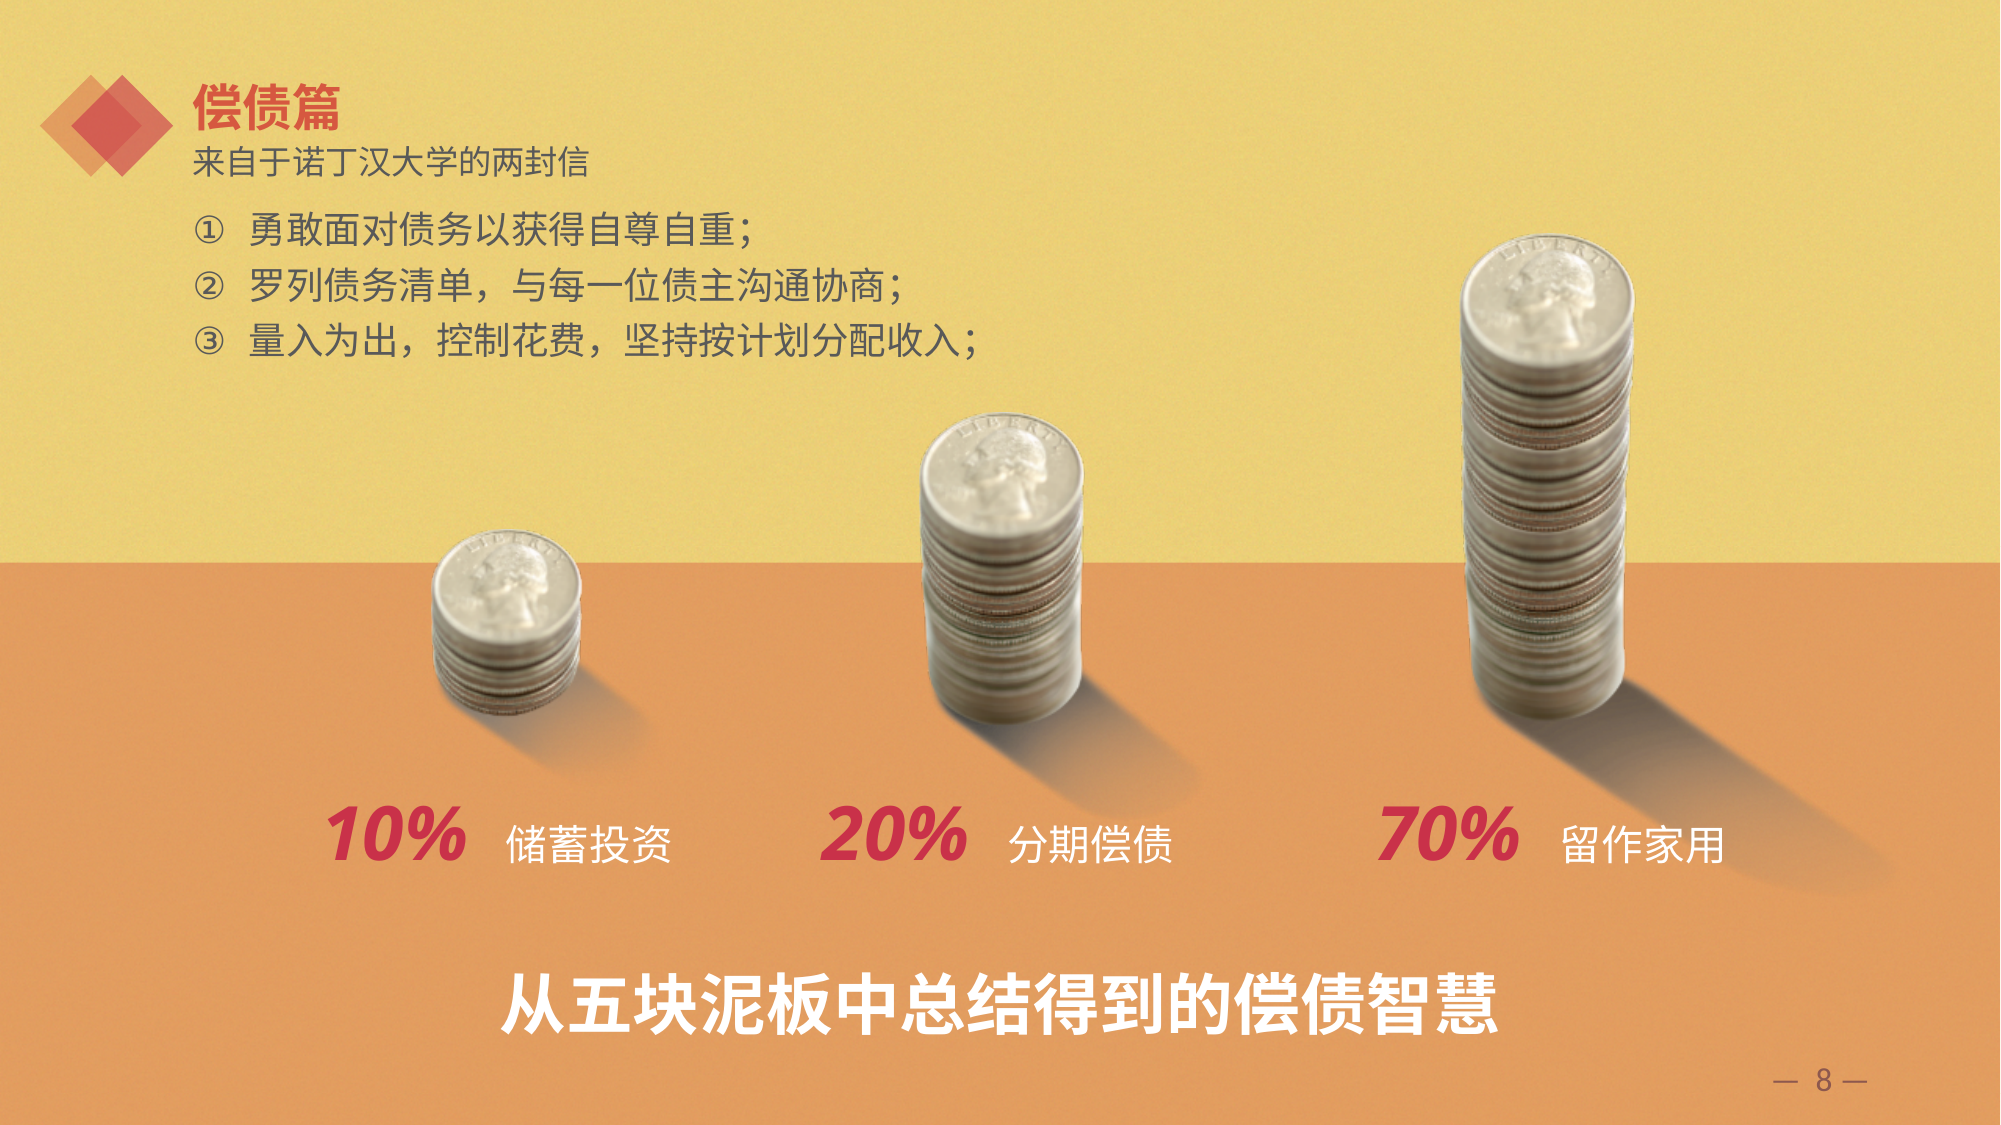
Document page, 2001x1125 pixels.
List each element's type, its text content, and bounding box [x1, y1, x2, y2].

text_box 70% 留作家用 [1344, 757, 1459, 883]
text_box 10% 储蓄投资 [290, 757, 704, 883]
text_box 20% 分期偿债 [791, 757, 1206, 883]
picture [0, 0, 2001, 1125]
text_box 勇敢面对债务以获得自尊自重； 罗列债务清单，与每一位债主沟通协商； 量入为出，控制花费，坚持按计划分配收入； [177, 188, 1521, 370]
text_box 偿债篇 来自于诺丁汉大学的两封信 [177, 61, 621, 188]
text_box 从五块泥板中总结得到的偿债智慧 [366, 937, 1634, 1051]
text_box [0, 561, 2000, 1125]
